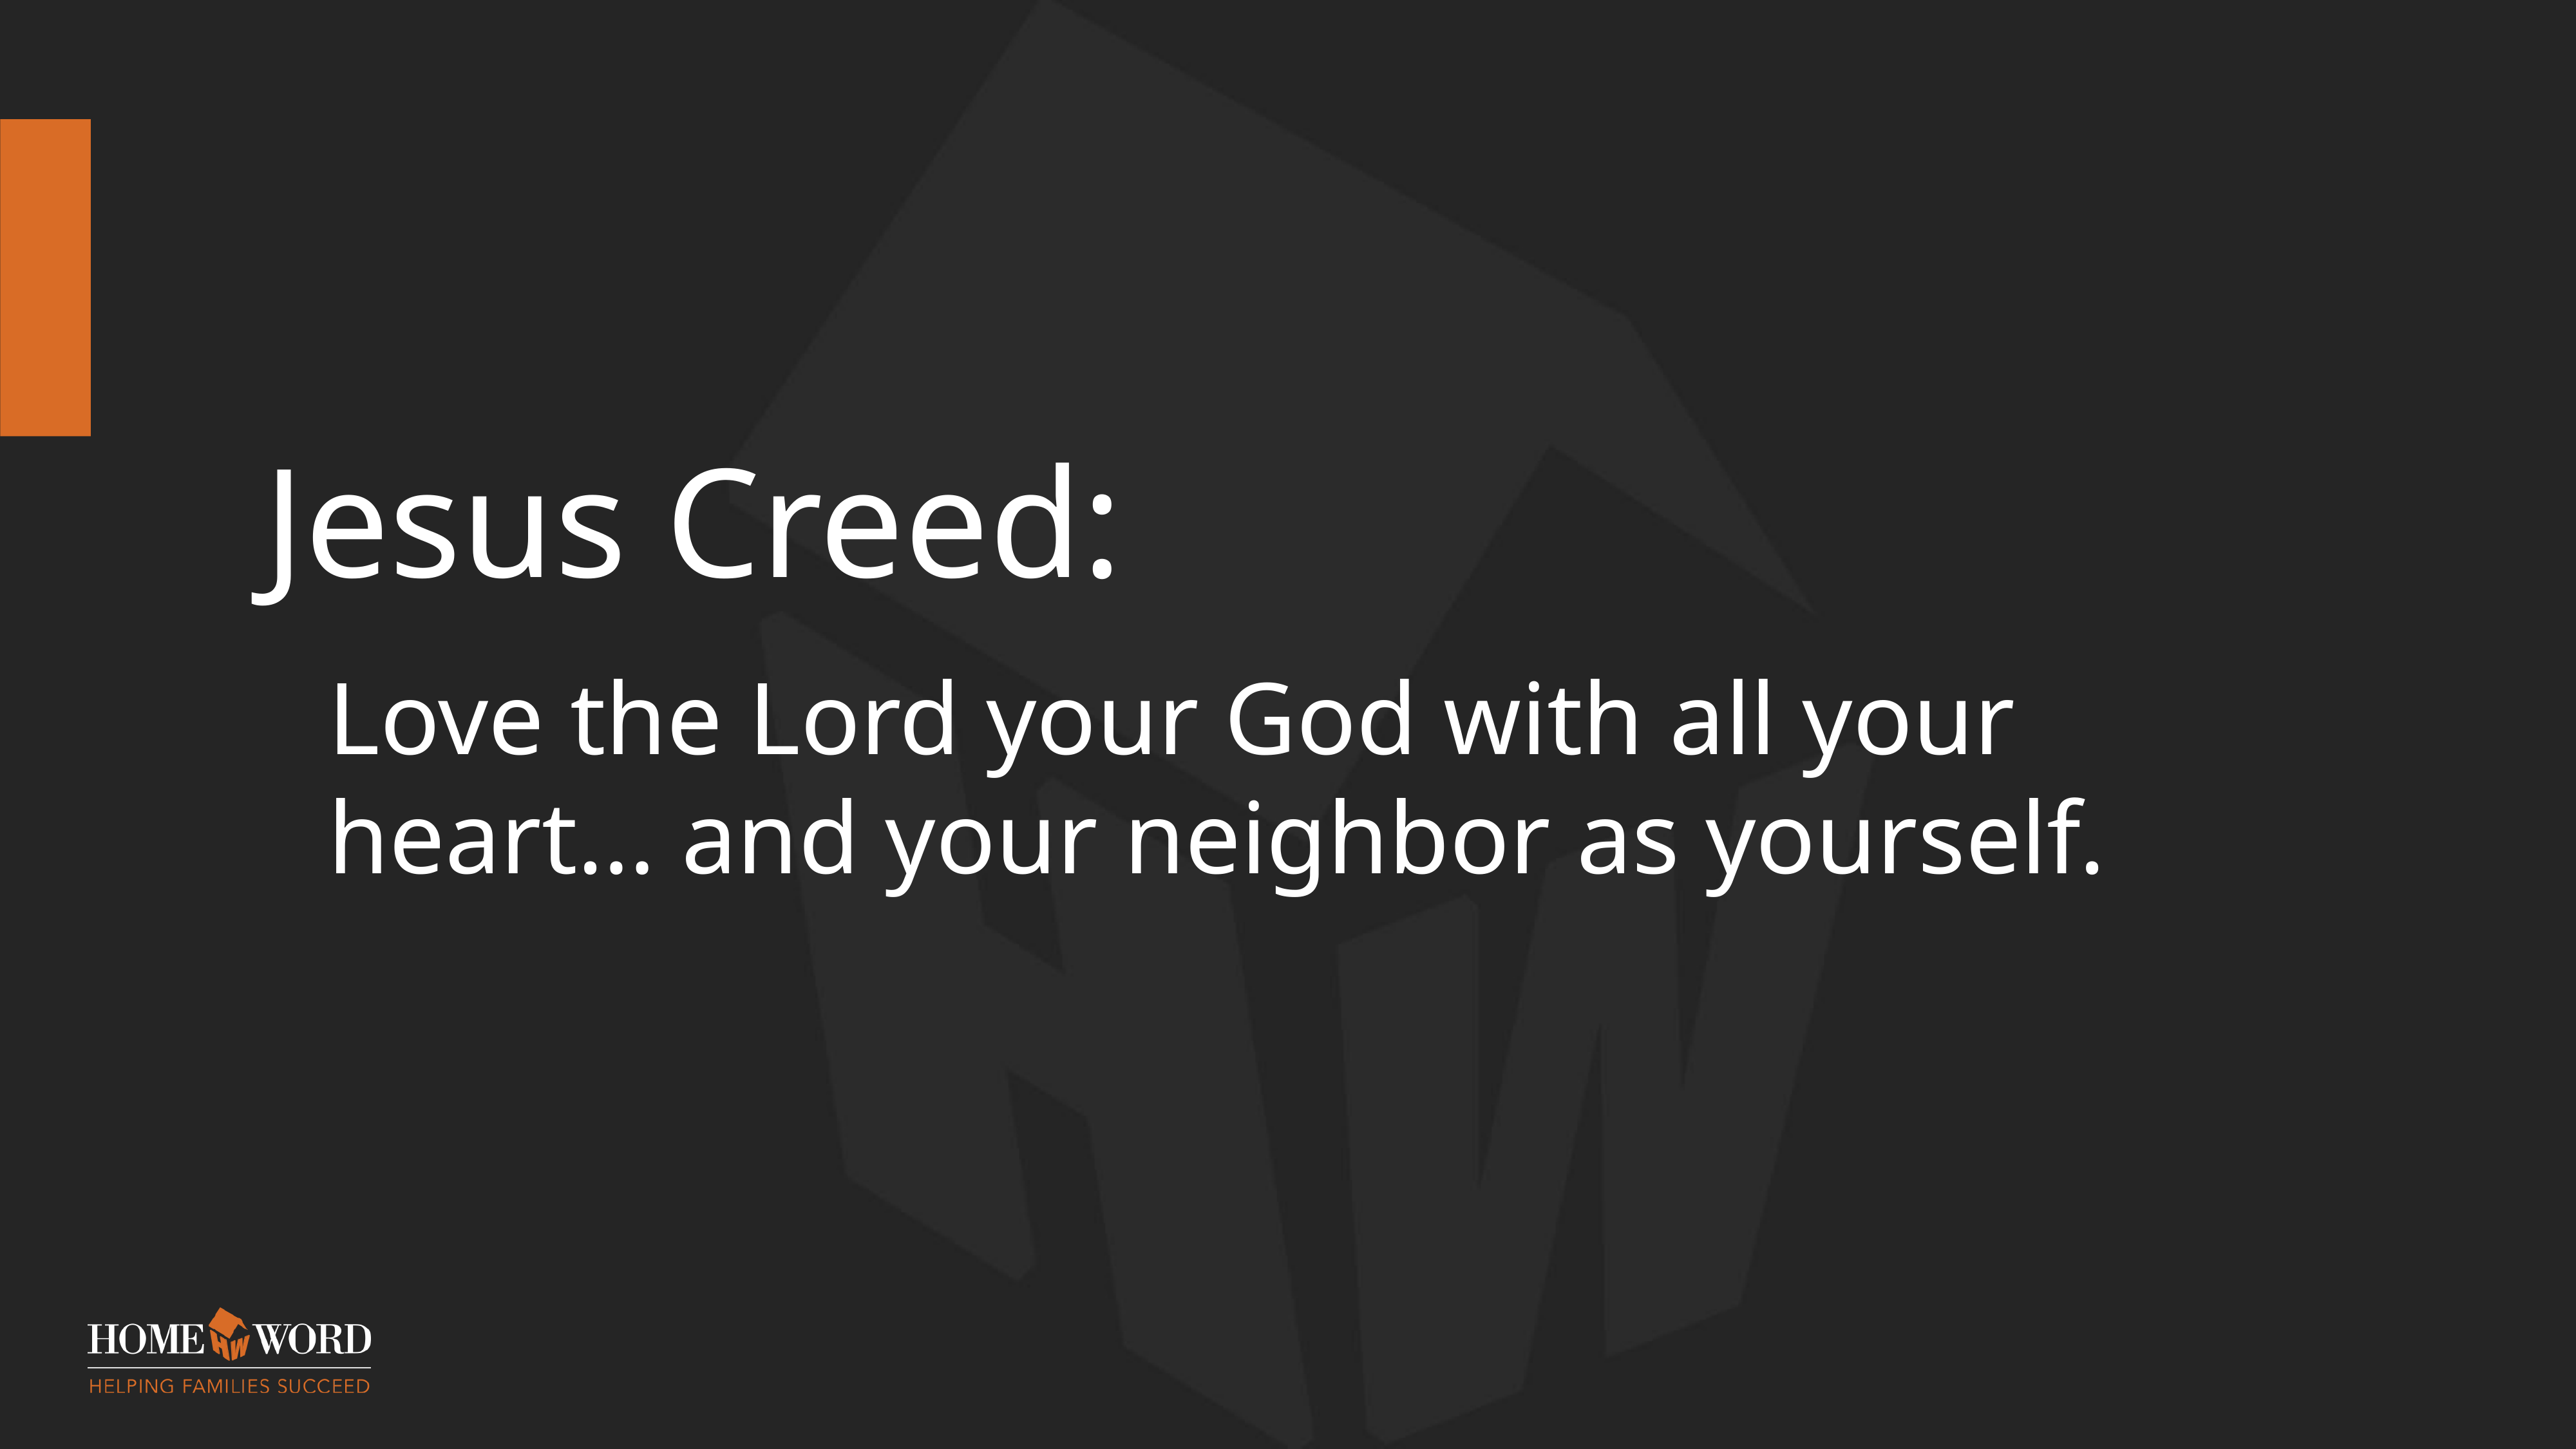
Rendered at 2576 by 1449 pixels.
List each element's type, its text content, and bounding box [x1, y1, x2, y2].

picture [0, 0, 2576, 1449]
text_box Love the Lord your God with all your heart… and your neighbor as yourself. [323, 649, 2253, 902]
title Jesus Creed: [258, 421, 2189, 614]
